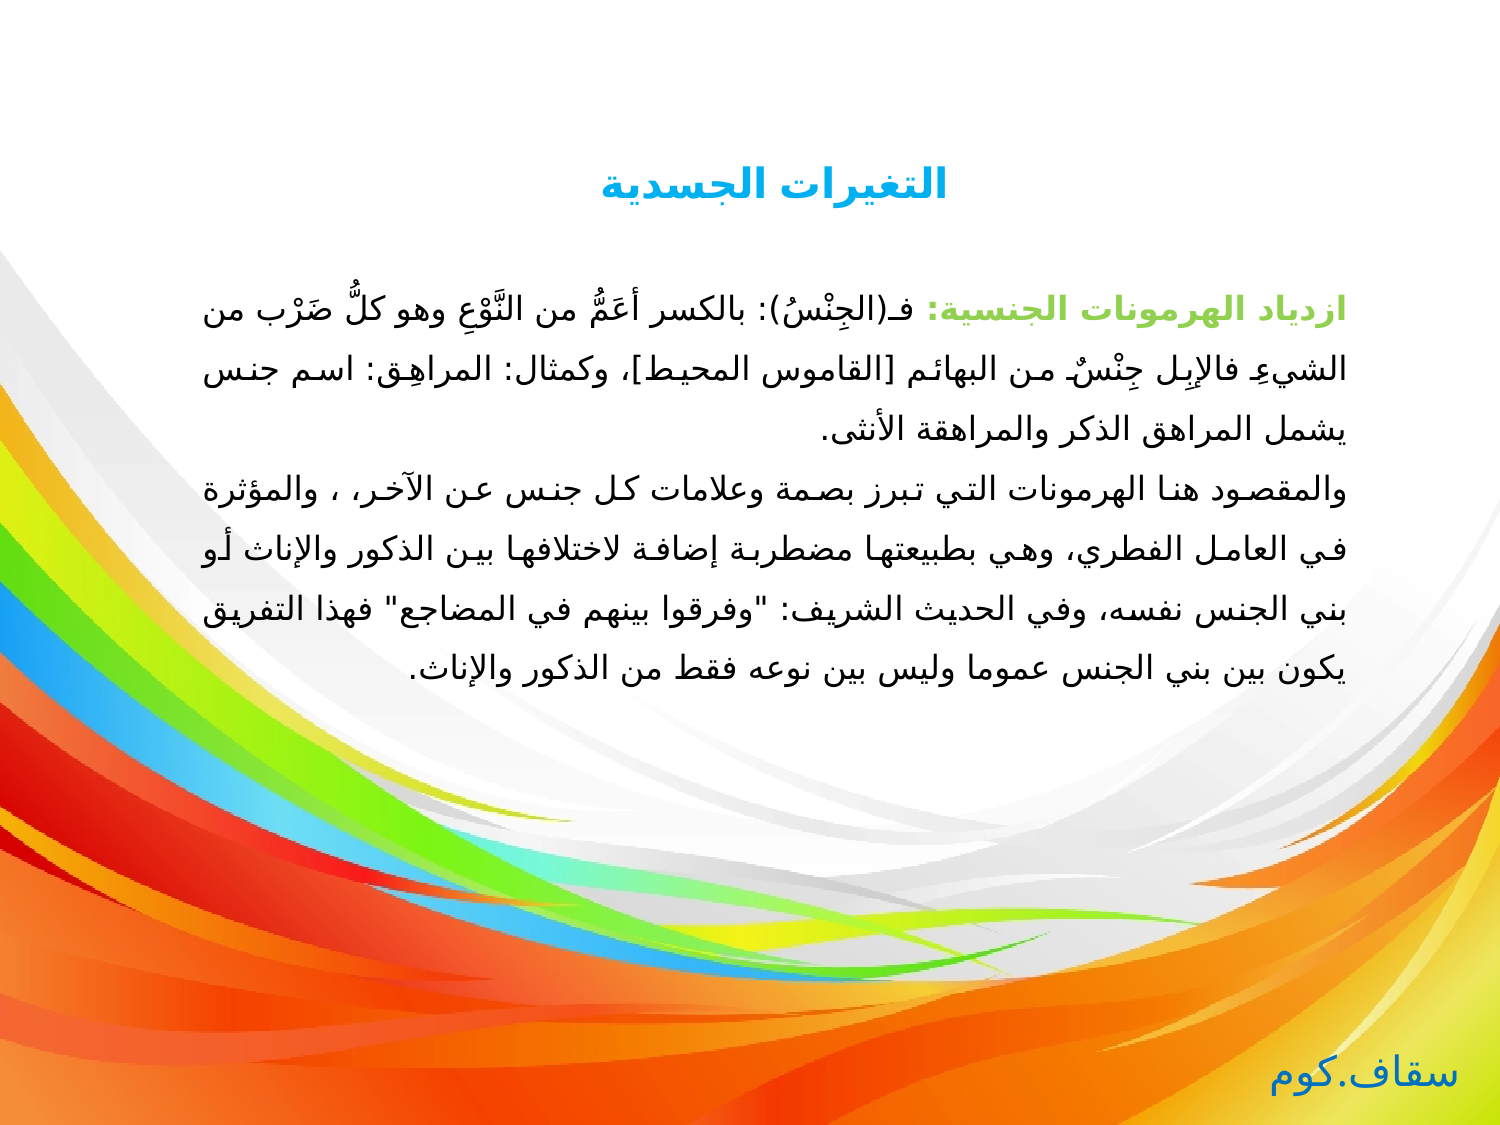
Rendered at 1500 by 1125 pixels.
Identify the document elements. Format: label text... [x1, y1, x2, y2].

picture [0, 0, 1500, 1125]
text_box التغيرات الجسدية ازدياد الهرمونات الجنسية: فـ(الجِنْسُ): بالكسر أعَمُّ من النَّوْعِ وهو كلُّ ضَرْب من الشيءِ فالإبِل جِنْسٌ من البهائم [القاموس المحيط]، وكمثال: المراهِق: اسم جنس يشمل المراهق الذكر والمراهقة الأنثى. والمقصود هنا الهرمونات التي تبرز بصمة وعلامات كل جنس عن الآخر، ، والمؤثرة في العامل الفطري، وهي بطبيعتها مضطربة إضافة لاختلافها بين الذكور والإناث أو بني الجنس نفسه، وفي الحديث الشريف: "وفرقوا بينهم في المضاجع" فهذا التفريق يكون بين بني الجنس عموما وليس بين نوعه فقط من الذكور والإناث. [187, 124, 1363, 694]
